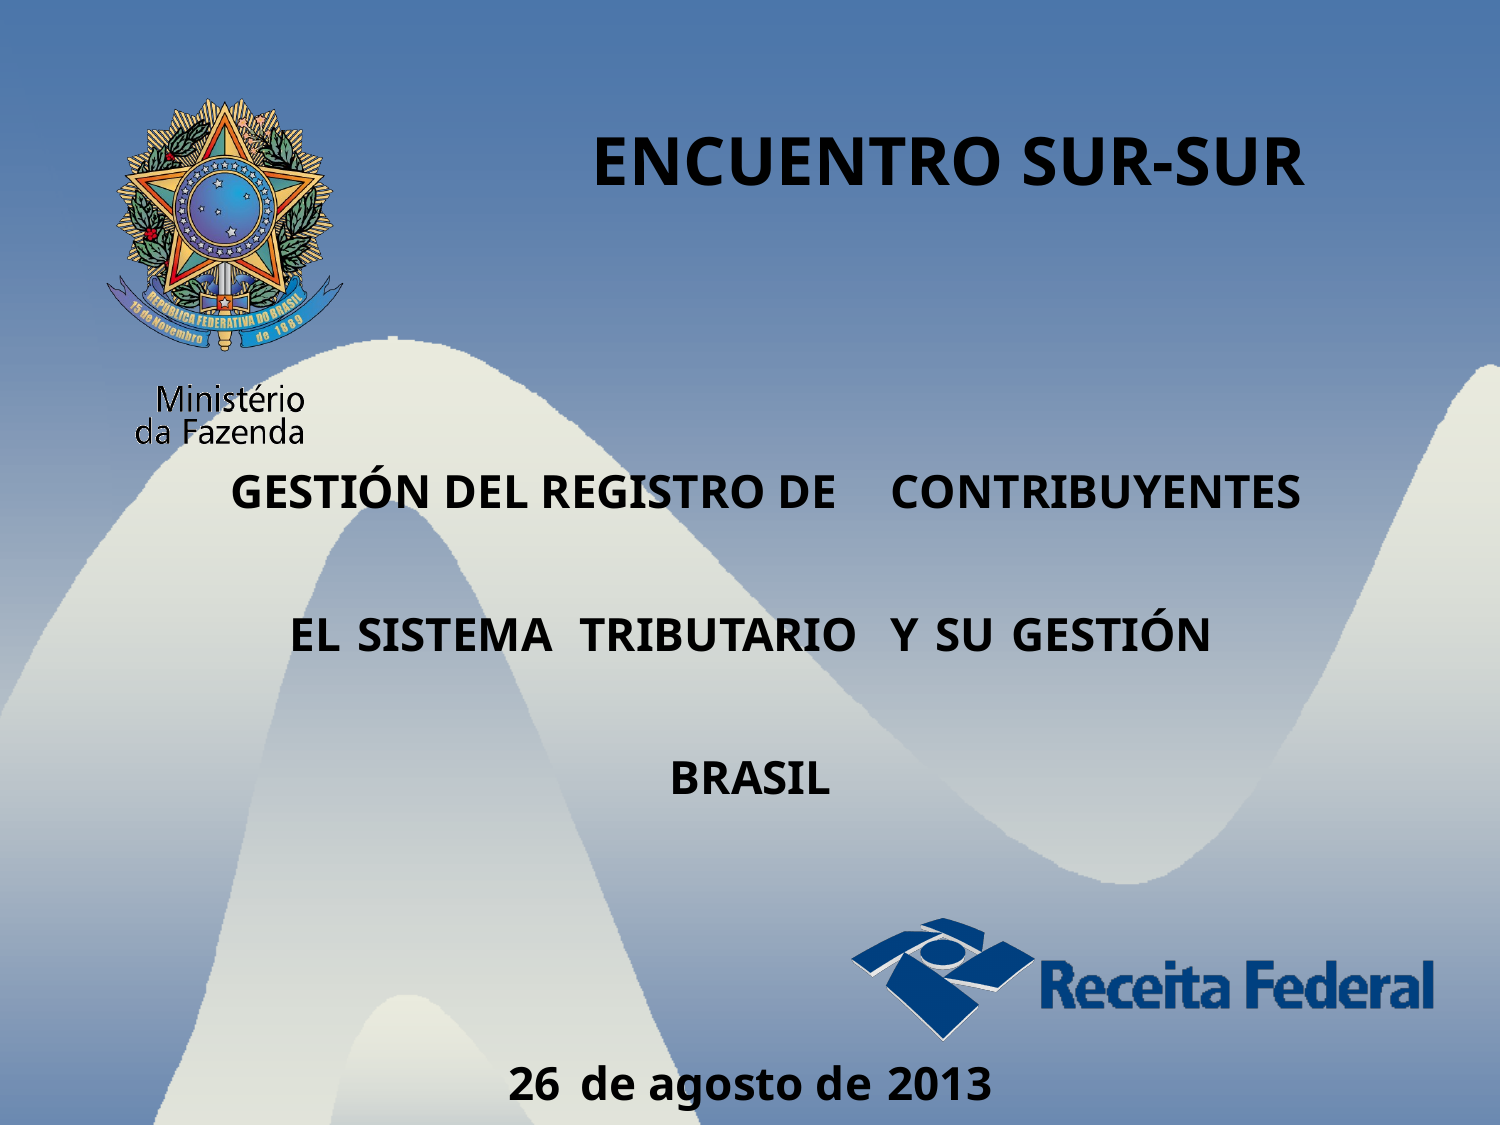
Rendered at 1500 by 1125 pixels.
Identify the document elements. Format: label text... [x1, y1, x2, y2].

text_box GESTIÓN [1009, 611, 1232, 662]
text_box 26 [506, 1059, 576, 1110]
text_box EL [287, 611, 354, 662]
text_box GESTIÓN DEL REGISTRO DE [228, 467, 887, 518]
text_box ENCUENTRO SUR-SUR [589, 127, 1351, 199]
text_box [134, 400, 313, 462]
text_box TRIBUTARIO [577, 611, 887, 662]
text_box 2013 [885, 1059, 1014, 1110]
text_box de agosto de [578, 1059, 883, 1110]
text_box BRASIL [667, 754, 853, 805]
text_box CONTRIBUYENTES [888, 467, 1325, 518]
text_box [0, 0, 1500, 1125]
text_box SU [933, 611, 1007, 662]
text_box [99, 50, 350, 400]
text_box [1033, 948, 1449, 1023]
text_box Y [888, 611, 931, 662]
text_box [849, 915, 1037, 1048]
text_box SISTEMA [355, 611, 575, 662]
